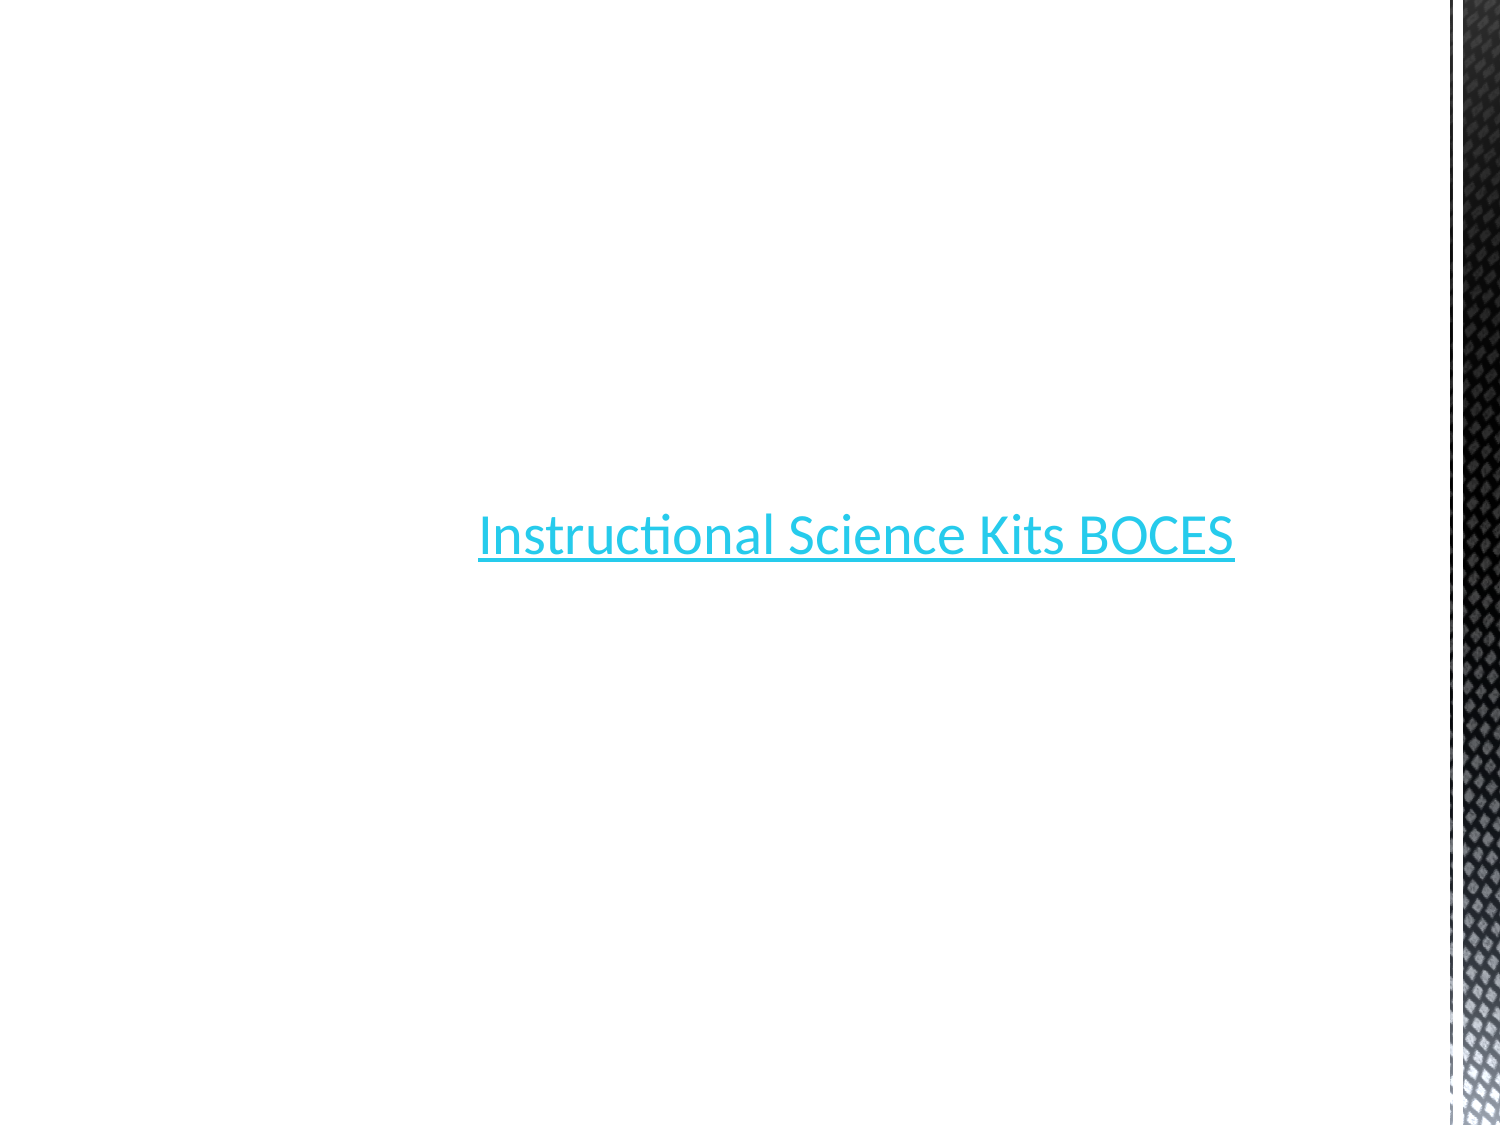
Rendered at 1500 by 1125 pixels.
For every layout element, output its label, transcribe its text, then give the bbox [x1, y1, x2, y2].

picture [1447, 0, 1500, 1125]
title Instructional Science Kits BOCES [137, 62, 1250, 1000]
